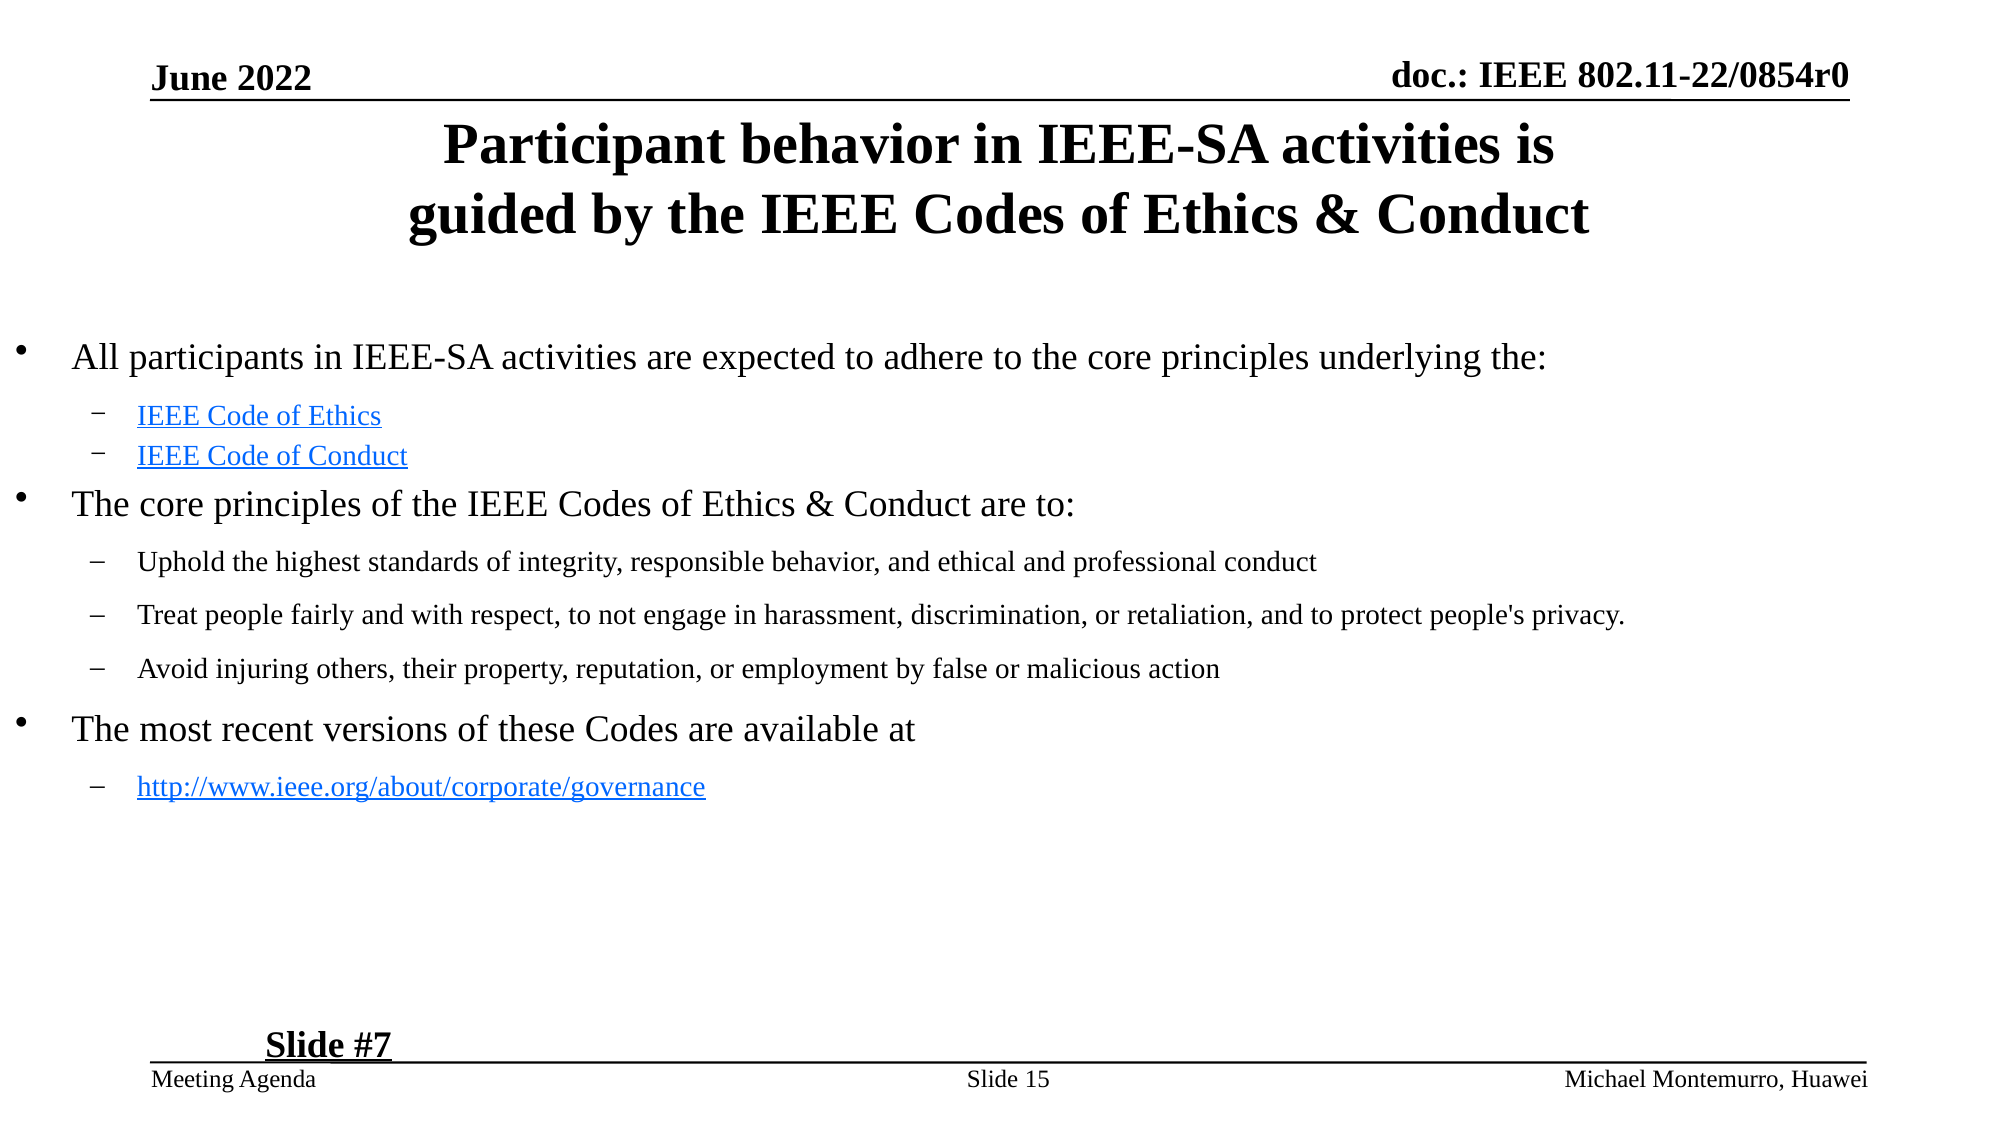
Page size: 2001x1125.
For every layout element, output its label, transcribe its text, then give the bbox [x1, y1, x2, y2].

text_box Participant behavior in IEEE-SA activities is guided by the IEEE Codes of Ethics & Conduct [362, 87, 1638, 263]
footer Michael Montemurro, Huawei [1266, 1061, 1869, 1093]
text_box Slide #7 [250, 1012, 407, 1073]
slide_number Slide 15 [964, 1061, 1053, 1093]
list All participants in IEEE-SA activities are expected to adhere to the core principles underlying the: IEEE Code of Ethics IEEE Code of Conduct The core principles of the IEEE Codes of Ethics & Conduct are to: Uphold the highest standards of integrity, responsible behavior, and ethical and professional conduct Treat people fairly and with respect, to not engage in harassment, discrimination, or retaliation, and to protect people's privacy. Avoid injuring others, their property, reputation, or employment by false or malicious action The most recent versions of these Codes are available at http://www.ieee.org/about/corporate/governance [0, 324, 1700, 1000]
